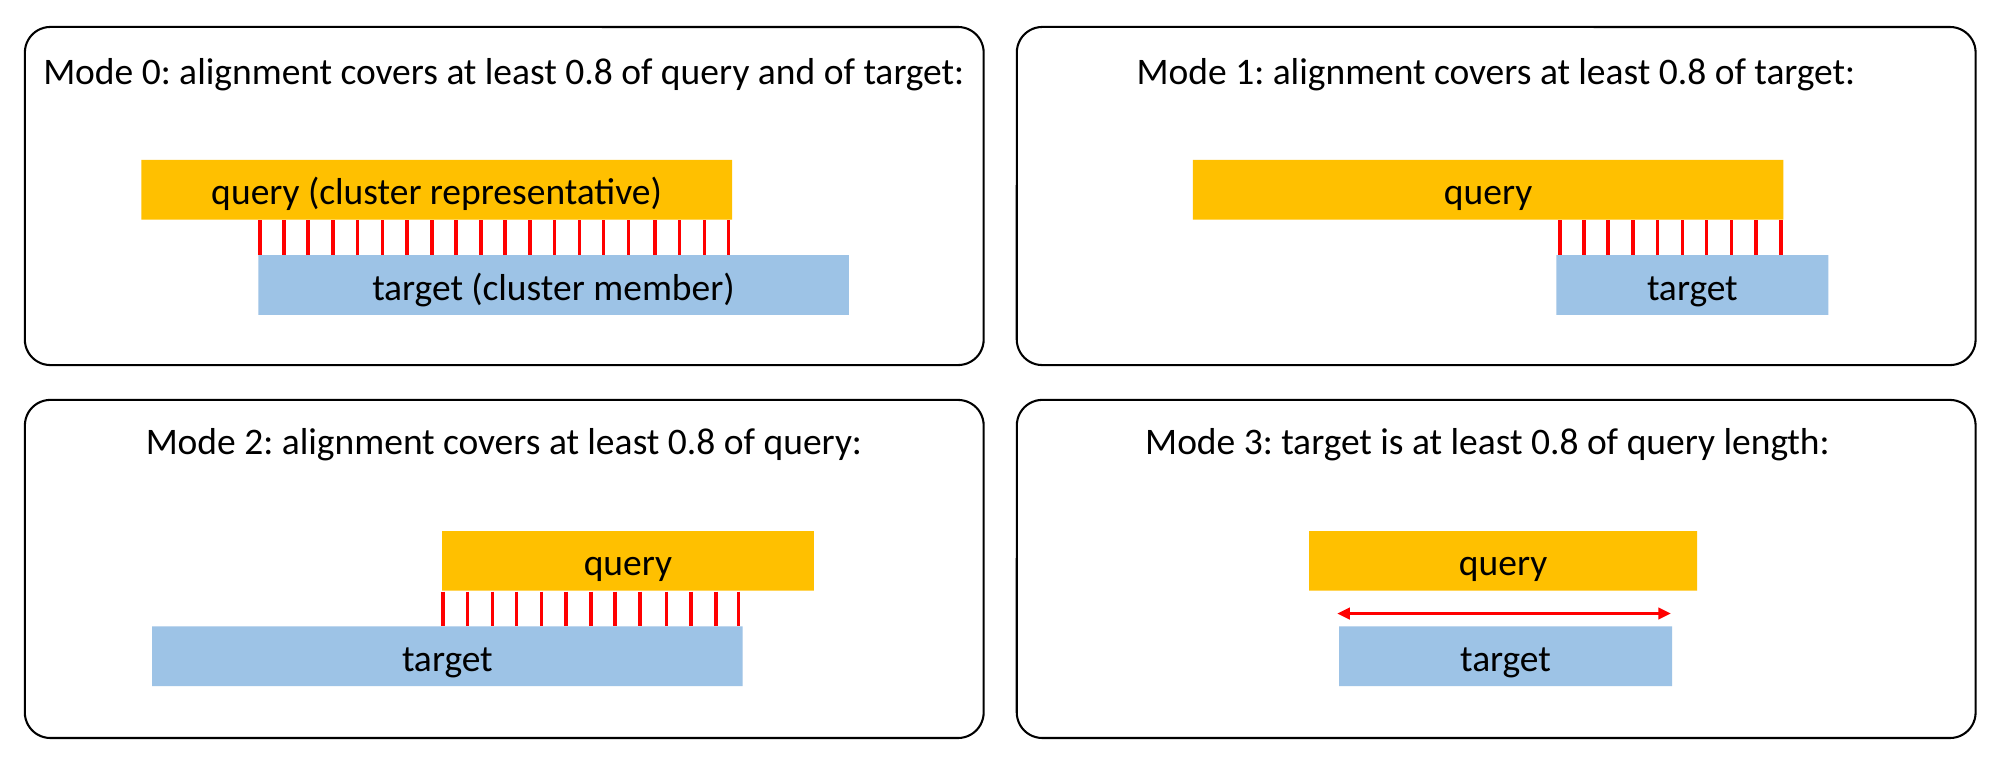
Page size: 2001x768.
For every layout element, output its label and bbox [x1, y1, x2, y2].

text_box [23, 398, 985, 740]
text_box [1015, 25, 1977, 367]
text_box [1015, 398, 1977, 740]
text_box [23, 25, 985, 367]
